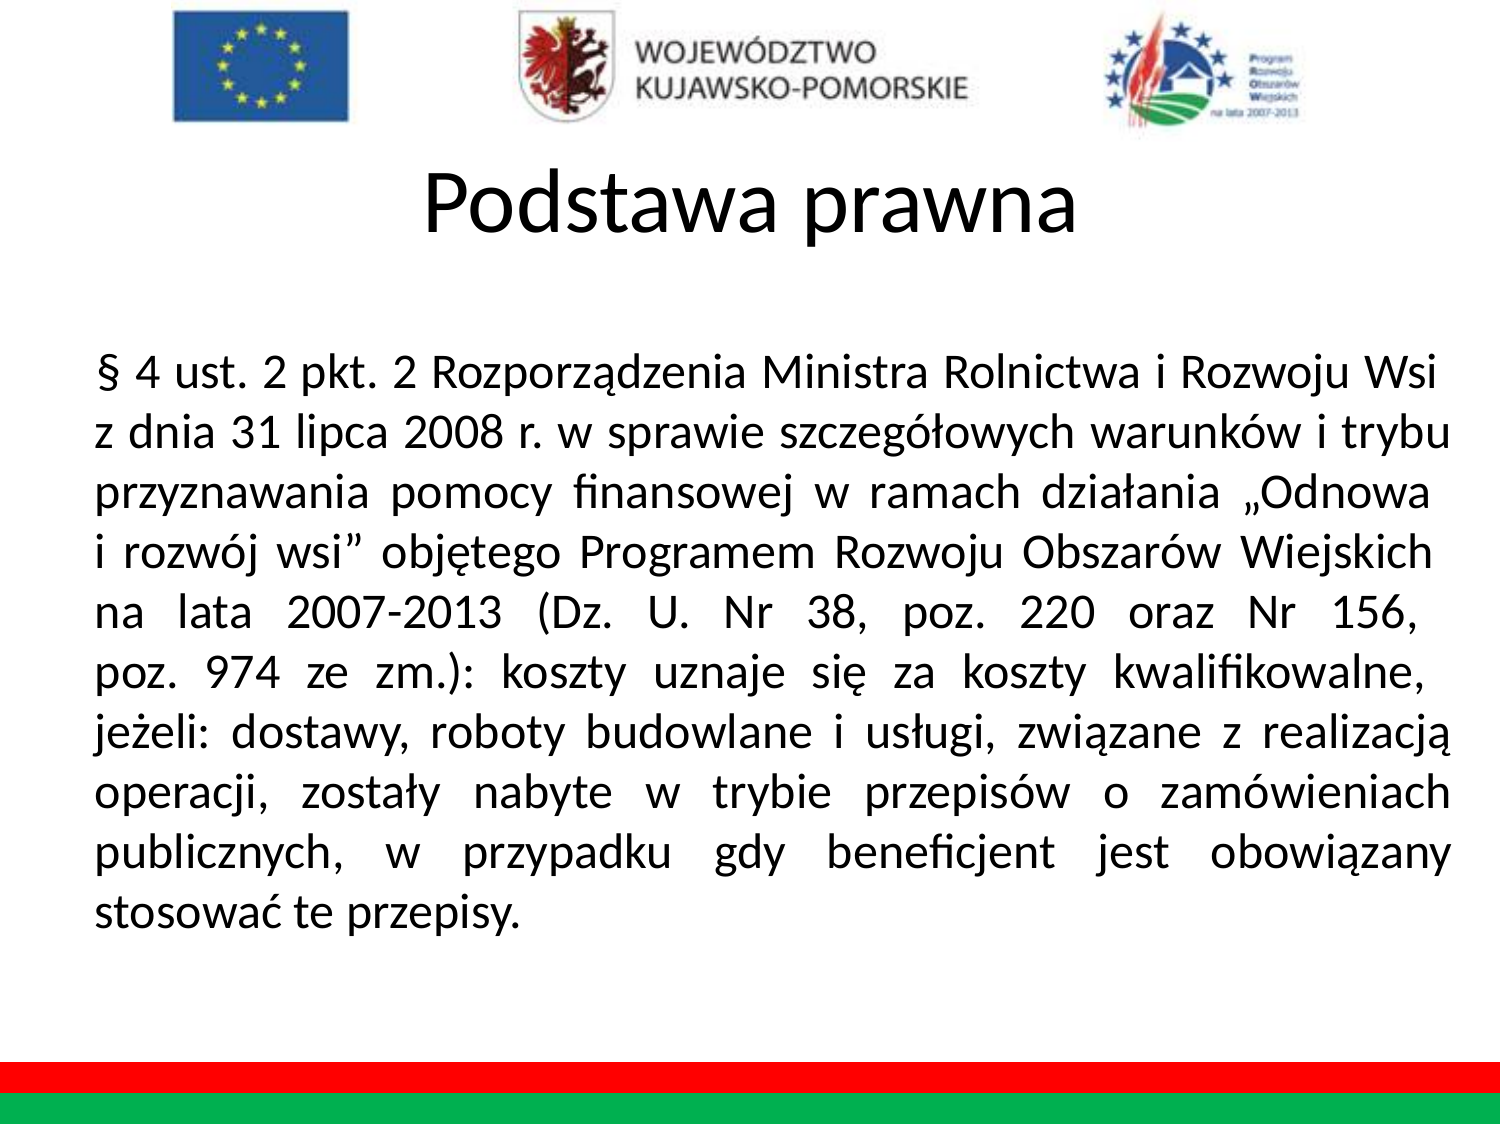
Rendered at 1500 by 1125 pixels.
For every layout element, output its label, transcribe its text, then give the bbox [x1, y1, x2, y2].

title Podstawa prawna [76, 101, 1427, 290]
picture [171, 0, 1310, 101]
list § 4 ust. 2 pkt. 2 Rozporządzenia Ministra Rolnictwa i Rozwoju Wsi z dnia 31 lipca 2008 r. w sprawie szczegółowych warunków i trybu przyznawania pomocy finansowej w ramach działania „Odnowa i rozwój wsi” objętego Programem Rozwoju Obszarów Wiejskich na lata 2007-2013 (Dz. U. Nr 38, poz. 220 oraz Nr 156, poz. 974 ze zm.): koszty uznaje się za koszty kwalifikowalne, jeżeli: dostawy, roboty budowlane i usługi, związane z realizacją operacji, zostały nabyte w trybie przepisów o zamówieniach publicznych, w przypadku gdy beneficjent jest obowiązany stosować te przepisy. [23, 331, 1468, 1094]
